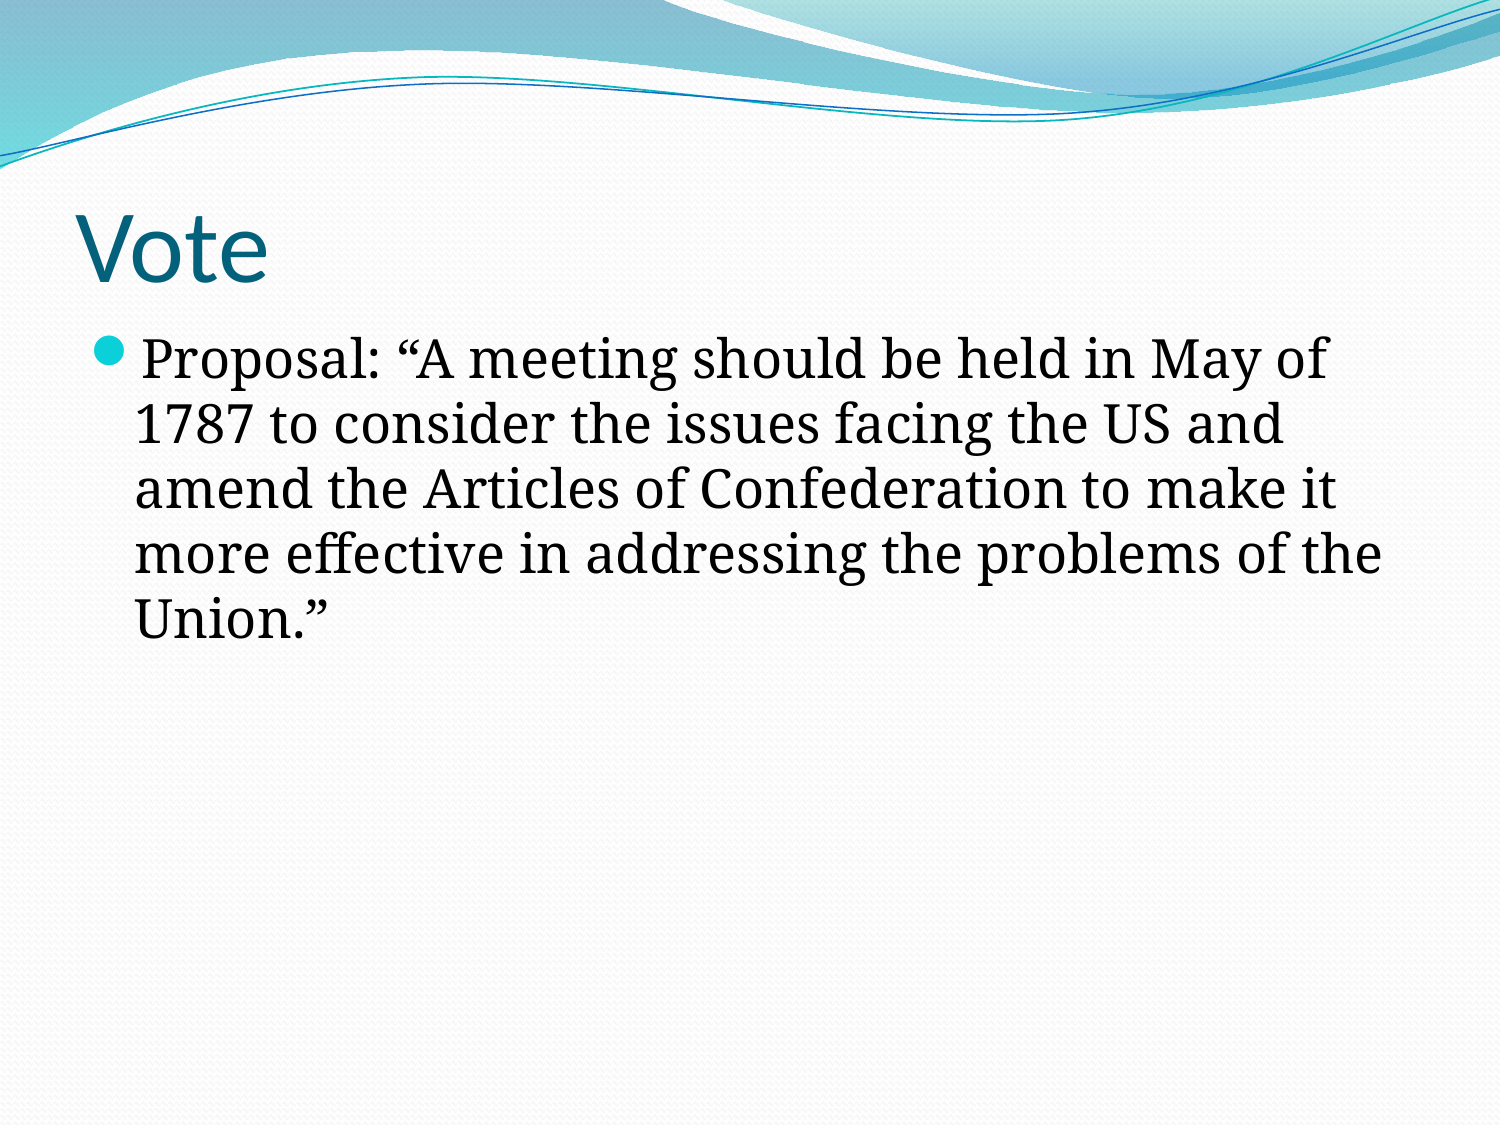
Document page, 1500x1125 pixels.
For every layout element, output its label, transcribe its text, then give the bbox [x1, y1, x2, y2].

title Vote [75, 115, 1425, 303]
list Proposal: “A meeting should be held in May of 1787 to consider the issues facing the US and amend the Articles of Confederation to make it more effective in addressing the problems of the Union.” [75, 317, 1425, 1038]
